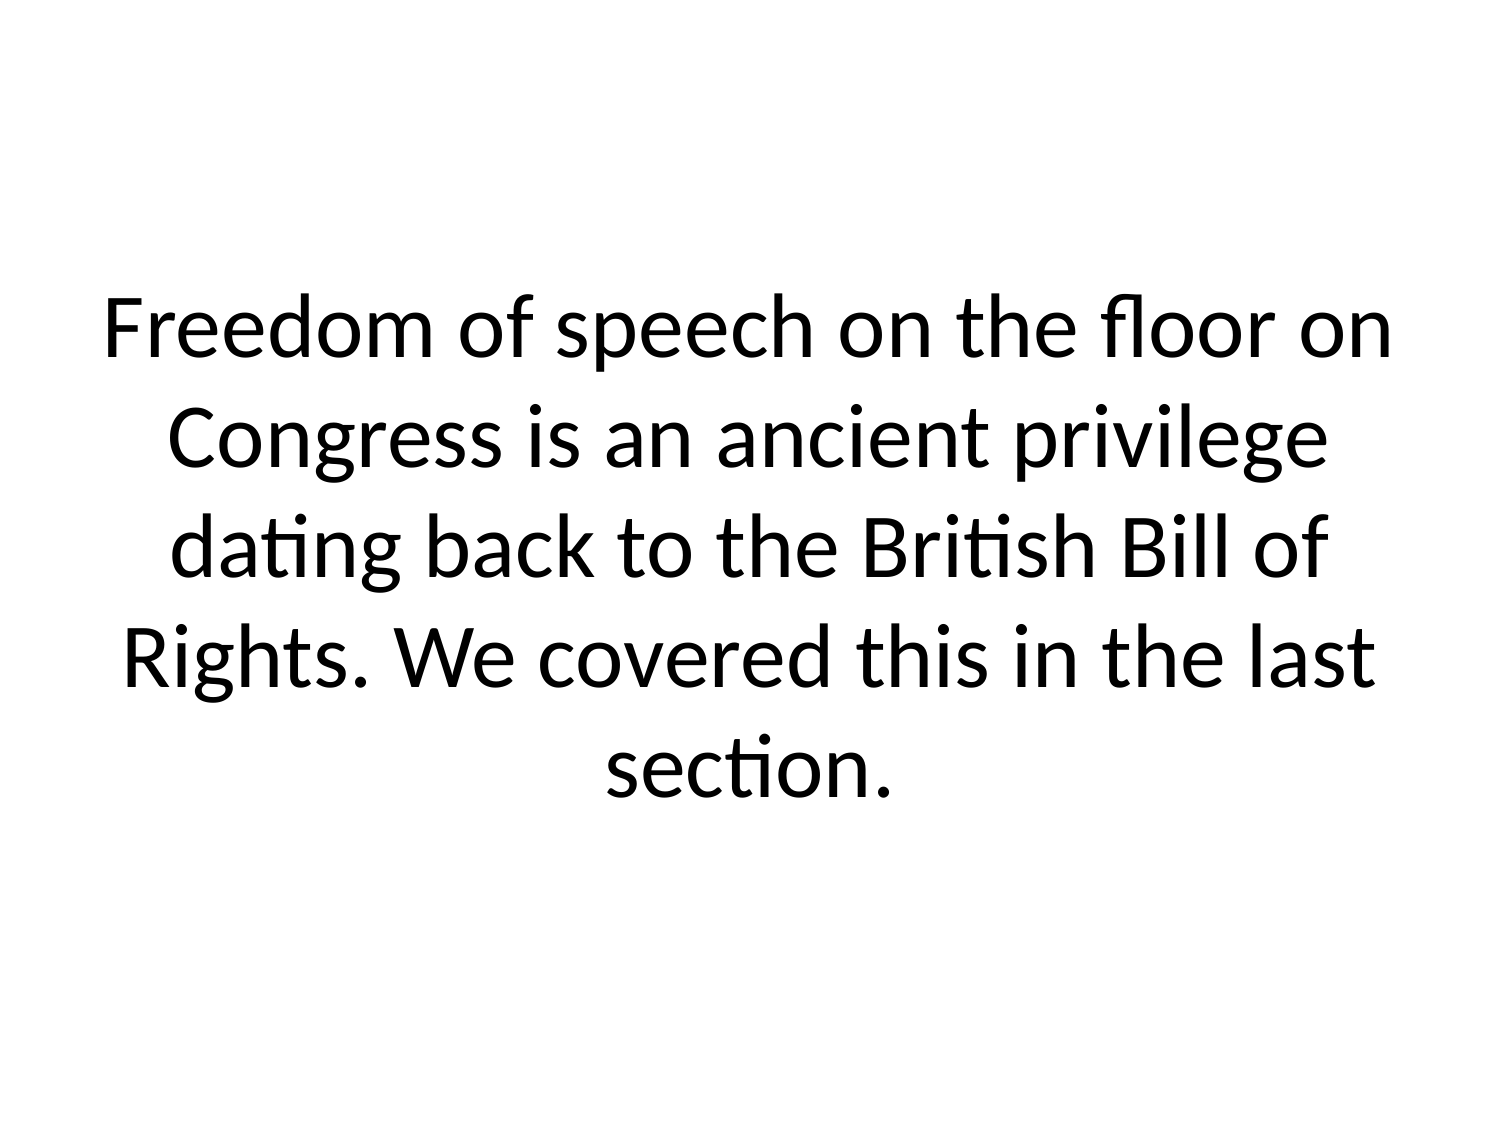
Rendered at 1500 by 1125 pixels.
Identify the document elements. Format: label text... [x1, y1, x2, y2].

title Freedom of speech on the floor on Congress is an ancient privilege dating back to the British Bill of Rights. We covered this in the last section. [74, 44, 1426, 1038]
